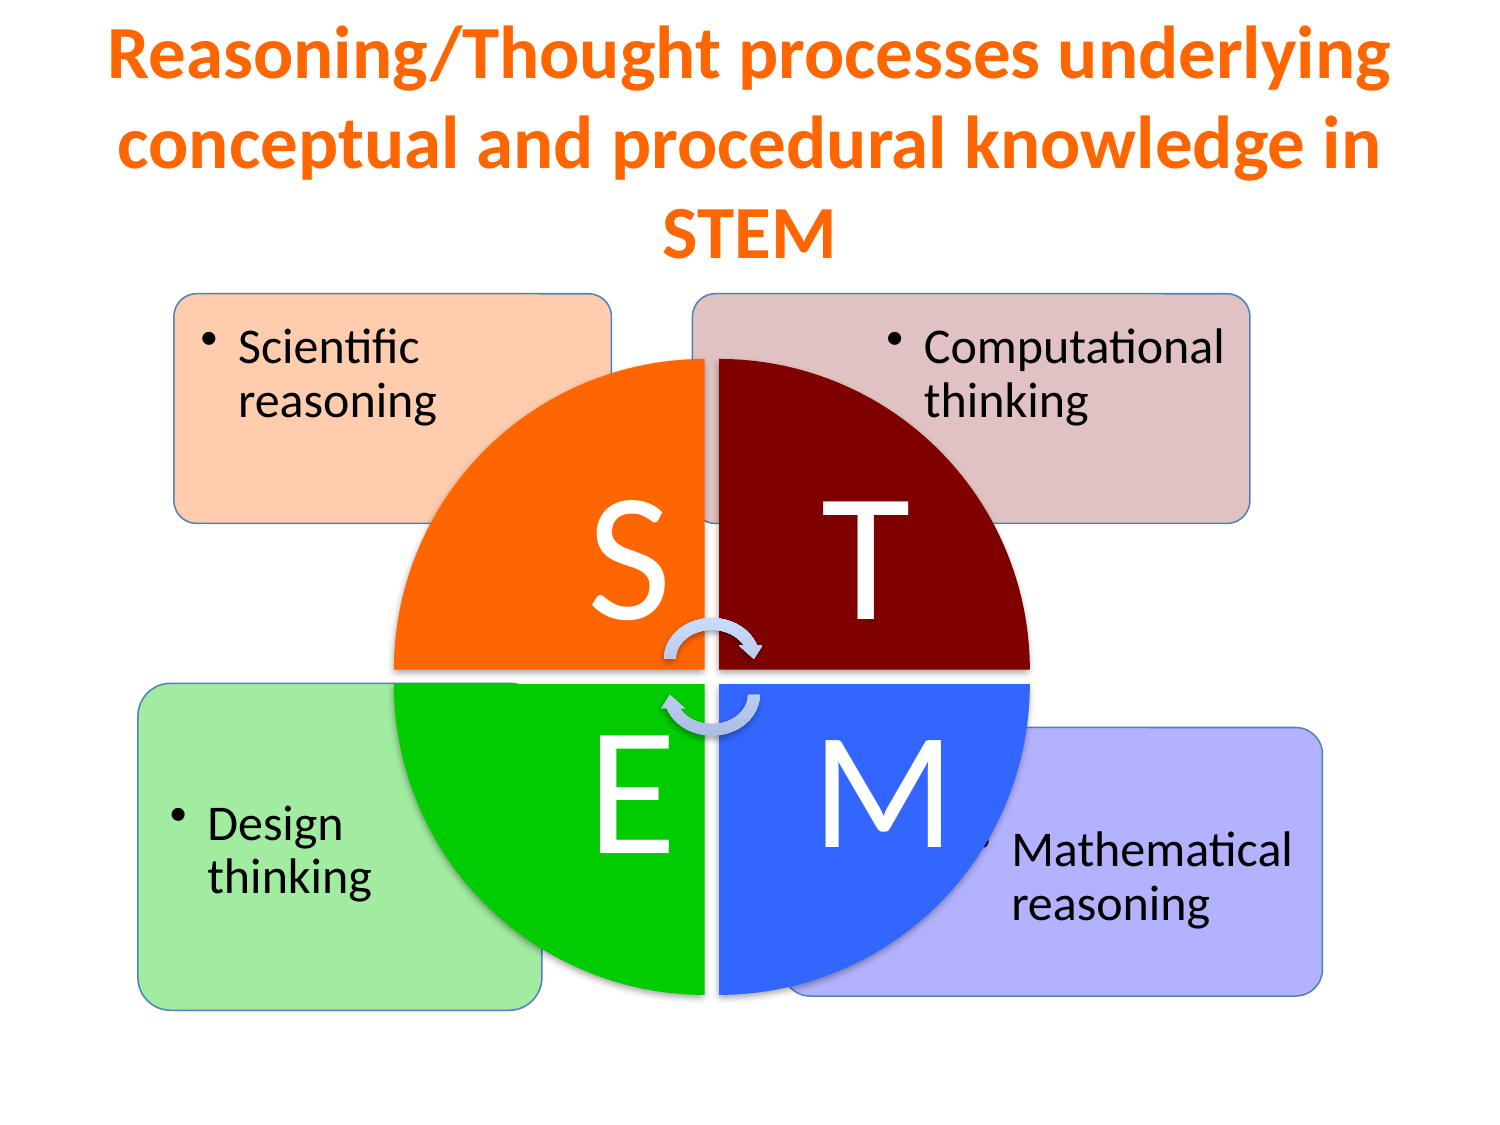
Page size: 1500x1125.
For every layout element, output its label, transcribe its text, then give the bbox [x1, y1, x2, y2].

title Reasoning/Thought processes underlying conceptual and procedural knowledge in STEM [75, 45, 1425, 233]
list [36, 305, 1388, 1049]
